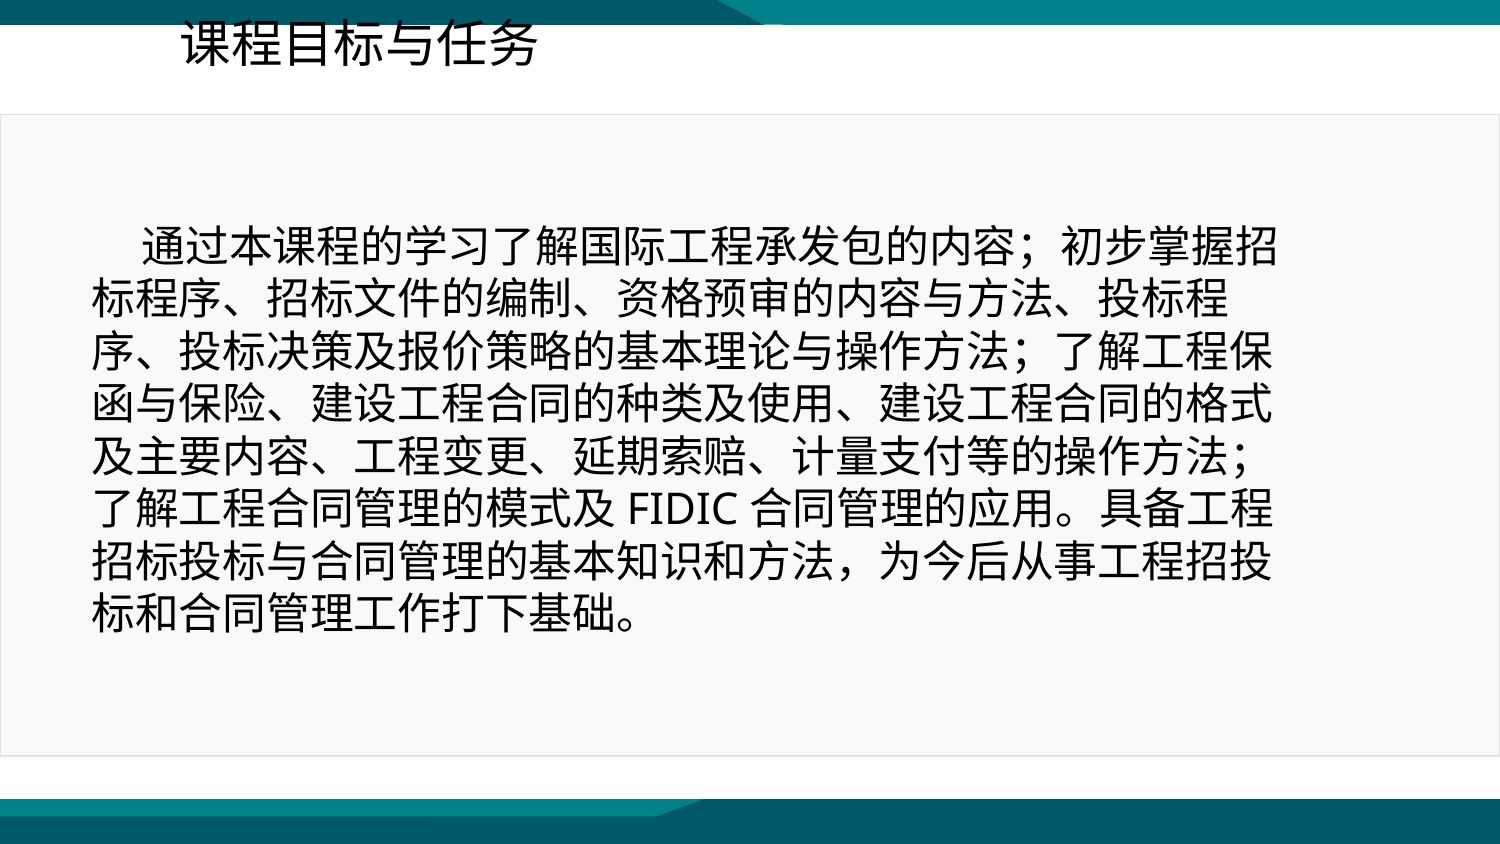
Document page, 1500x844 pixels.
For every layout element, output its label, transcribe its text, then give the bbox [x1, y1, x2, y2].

title 课程目标与任务 [164, 10, 1500, 109]
text_box 通过本课程的学习了解国际工程承发包的内容；初步掌握招标程序、招标文件的编制、资格预审的内容与方法、投标程序、投标决策及报价策略的基本理论与操作方法；了解工程保函与保险、建设工程合同的种类及使用、建设工程合同的格式及主要内容、工程变更、延期索赔、计量支付等的操作方法；了解工程合同管理的模式及FIDIC合同管理的应用。具备工程招标投标与合同管理的基本知识和方法，为今后从事工程招投标和合同管理工作打下基础。 [80, 212, 1318, 689]
